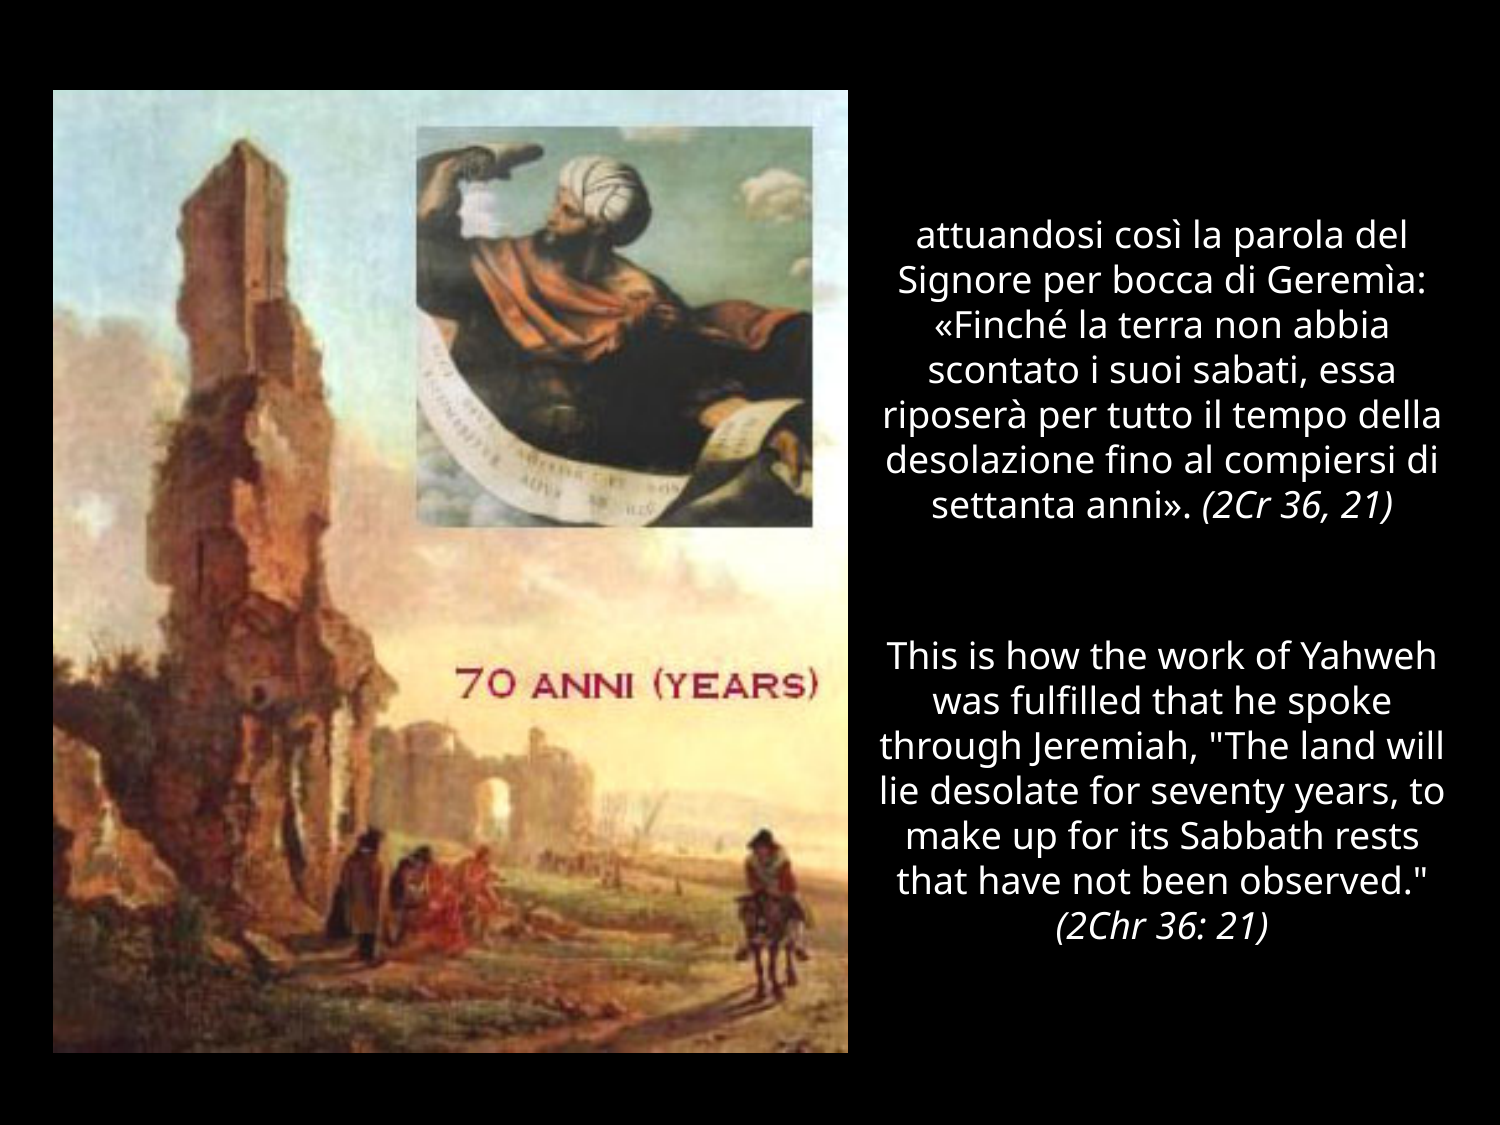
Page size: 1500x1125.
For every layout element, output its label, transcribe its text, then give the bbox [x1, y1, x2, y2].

title attuandosi così la parola del Signore per bocca di Geremìa: «Finché la terra non abbia scontato i suoi sabati, essa riposerà per tutto il tempo della desolazione fino al compiersi di settanta anni». (2Cr 36, 21) [849, 287, 1475, 450]
picture [53, 90, 848, 1053]
text_box This is how the work of Yahweh was fulfilled that he spoke through Jeremiah, "The land will lie desolate for seventy years, to make up for its Sabbath rests that have not been observed." (2Chr 36: 21) [849, 624, 1475, 955]
